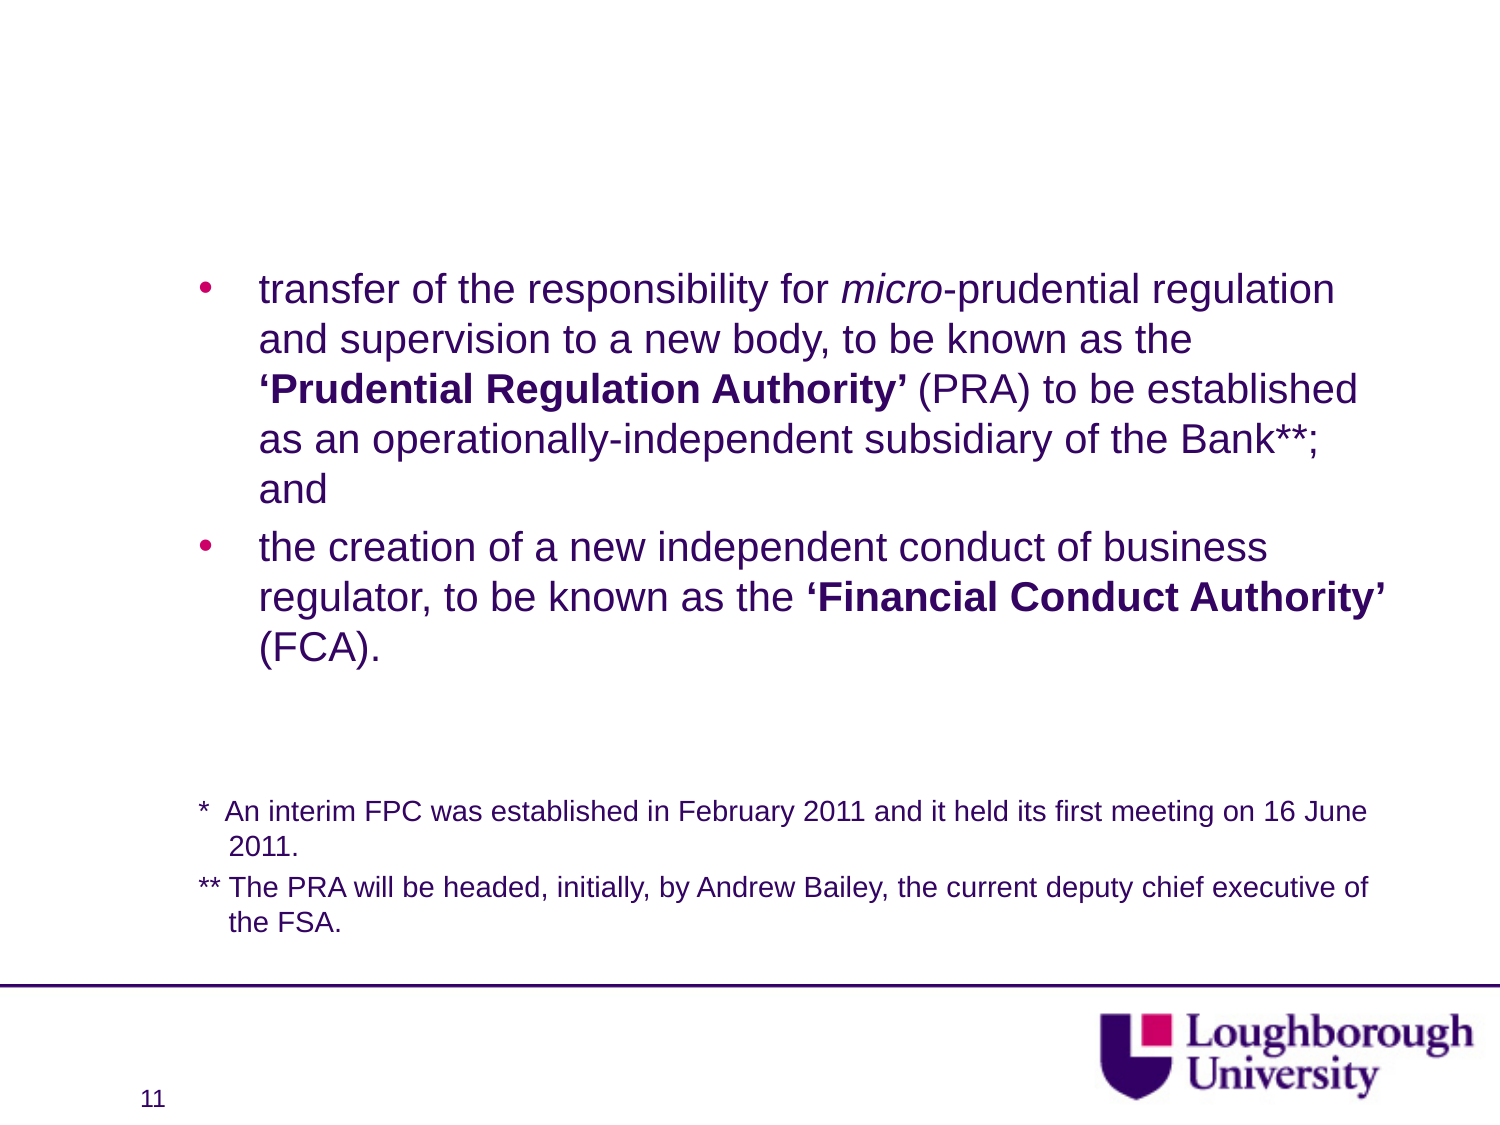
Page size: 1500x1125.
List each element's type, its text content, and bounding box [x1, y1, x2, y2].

picture [0, 984, 1500, 1125]
list transfer of the responsibility for micro-prudential regulation and supervision to a new body, to be known as the ‘Prudential Regulation Authority’ (PRA) to be established as an operationally-independent subsidiary of the Bank**; and the creation of a new independent conduct of business regulator, to be known as the ‘Financial Conduct Authority’ (FCA). * An interim FPC was established in February 2011 and it held its first meeting on 16 June 2011. ** The PRA will be headed, initially, by Andrew Bailey, the current deputy chief executive of the FSA. [125, 249, 1400, 950]
slide_number 11 [124, 1074, 226, 1107]
